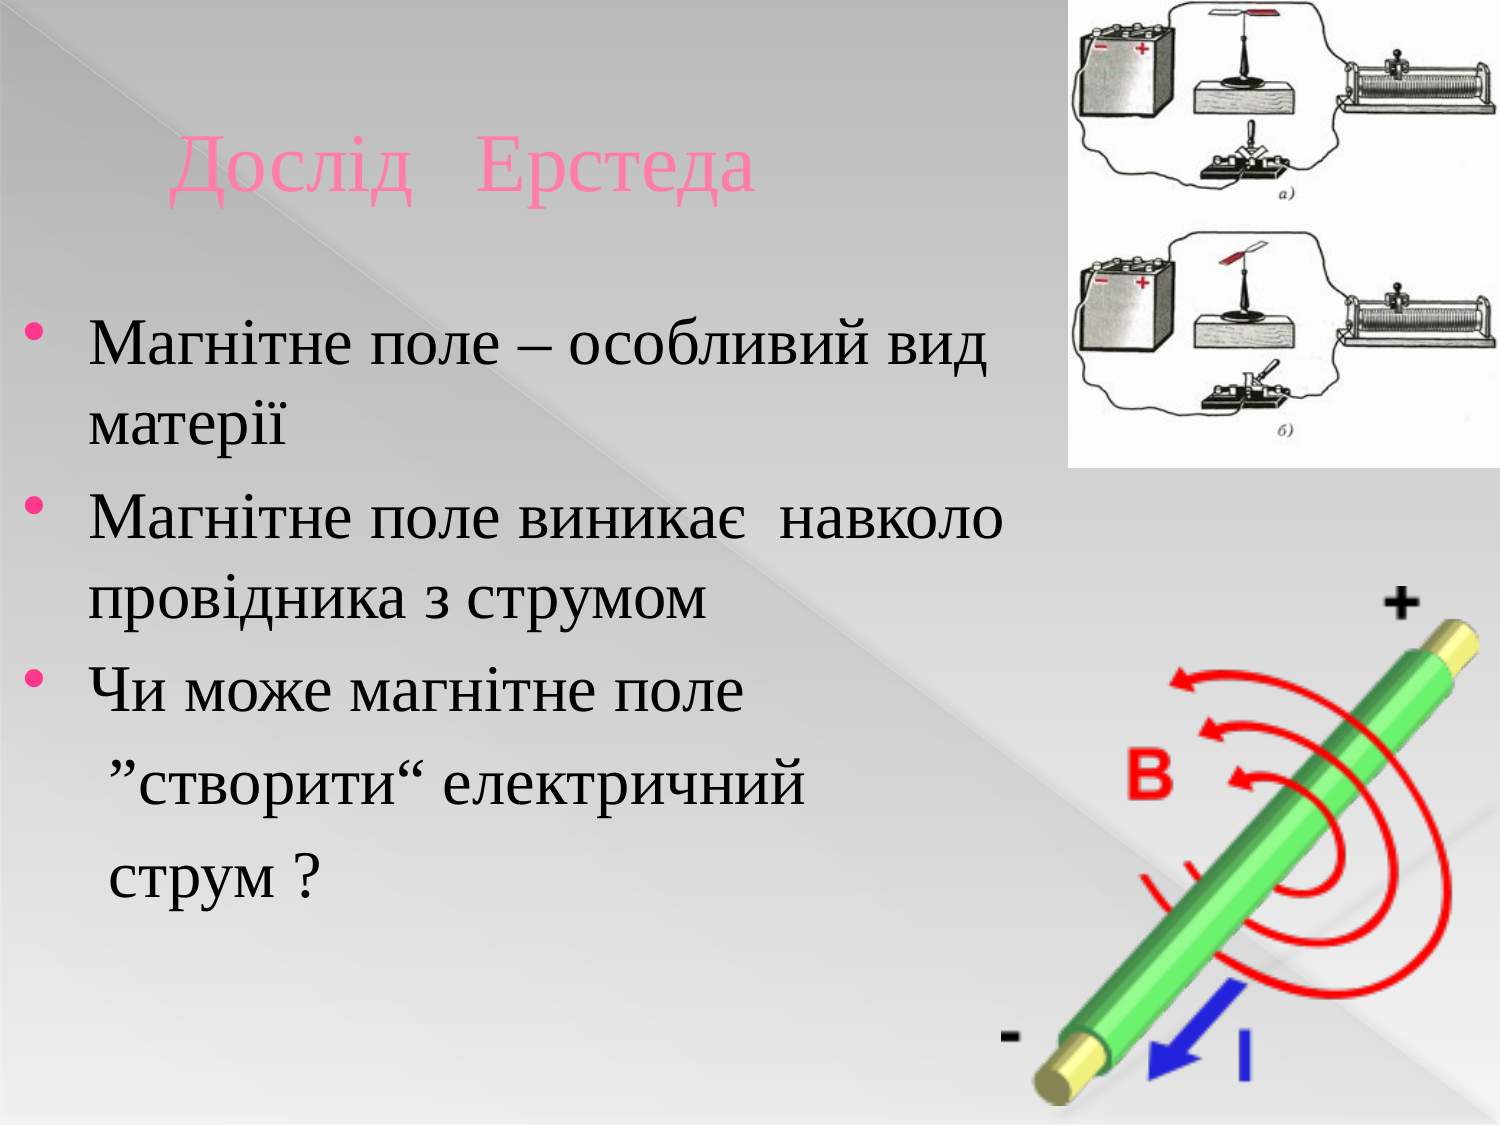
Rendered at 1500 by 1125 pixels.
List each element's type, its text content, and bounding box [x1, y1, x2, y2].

title Дослід Ерстеда [75, 43, 1059, 274]
picture [1001, 585, 1479, 1107]
picture [1068, 0, 1500, 469]
list Магнітне поле – особливий вид матерії Магнітне поле виникає навколо провідника з струмом Чи може магнітне поле ”створити“ електричний струм ? [0, 290, 1107, 941]
